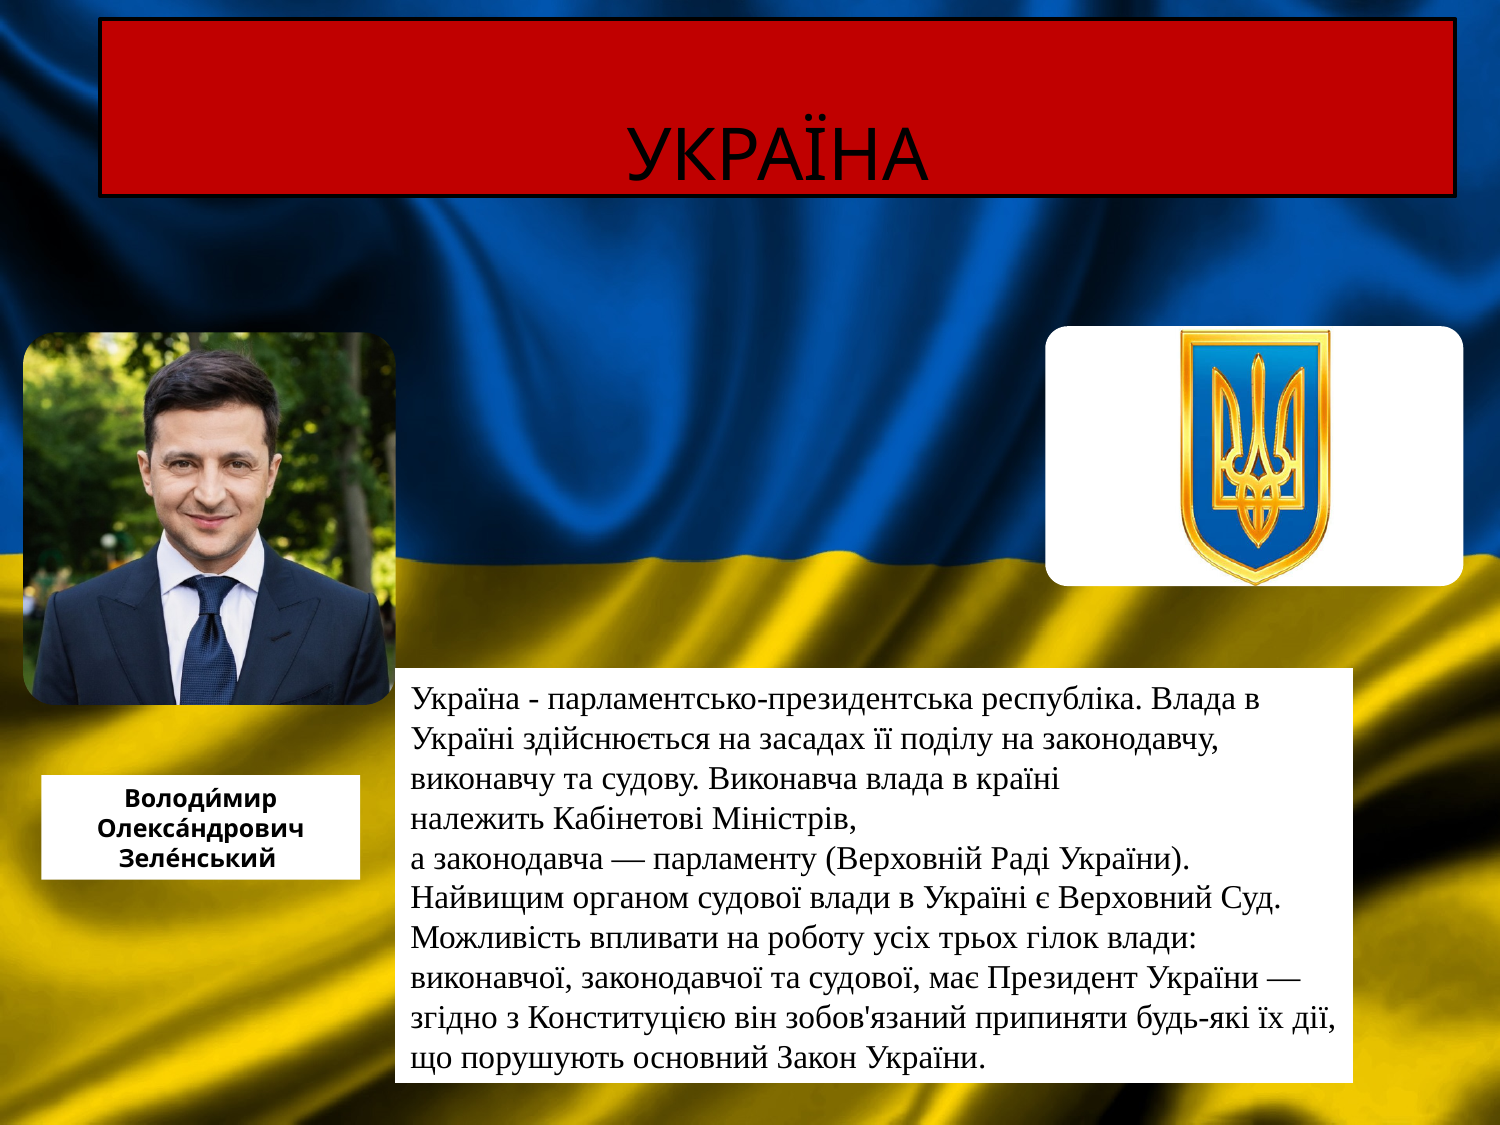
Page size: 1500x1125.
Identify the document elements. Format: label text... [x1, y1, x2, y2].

title Україна [98, 17, 1457, 198]
picture [0, 0, 1500, 1125]
text_box Україна - парламентсько-президентська республіка. Влада в Україні здійснюється на засадах її поділу на законодавчу, виконавчу та судову. Виконавча влада в країні належить Кабінетові Міністрів, а законодавча — парламенту (Верховній Раді України). Найвищим органом судової влади в Україні є Верховний Суд. Можливість впливати на роботу усіх трьох гілок влади: виконавчої, законодавчої та судової, має Президент України — згідно з Конституцією він зобов'язаний припиняти будь-які їх дії, що порушують основний Закон України. [395, 668, 1353, 1083]
text_box Володи́мир Олекса́ндрович Зеле́нський [41, 775, 361, 880]
